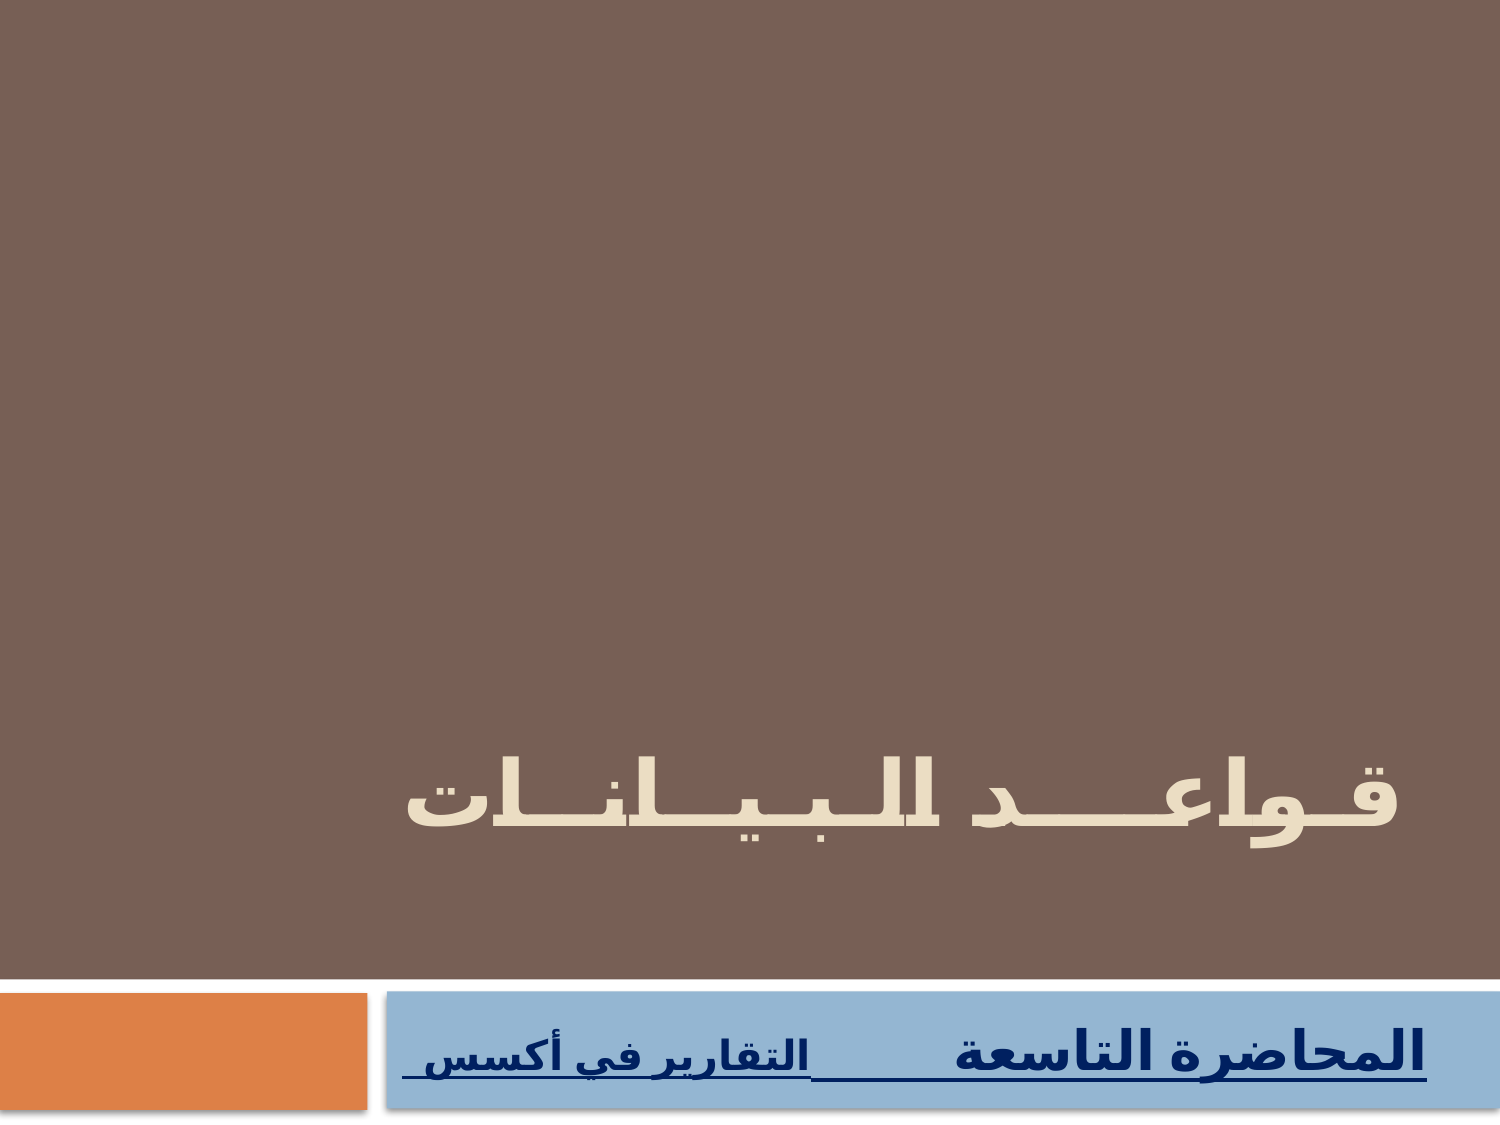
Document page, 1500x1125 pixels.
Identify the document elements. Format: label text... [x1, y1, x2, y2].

subtitle المحاضرة التاسعة التقارير في أكسس [387, 992, 1488, 1105]
title قـواعــــد الـبـيــانــات [387, 662, 1450, 963]
